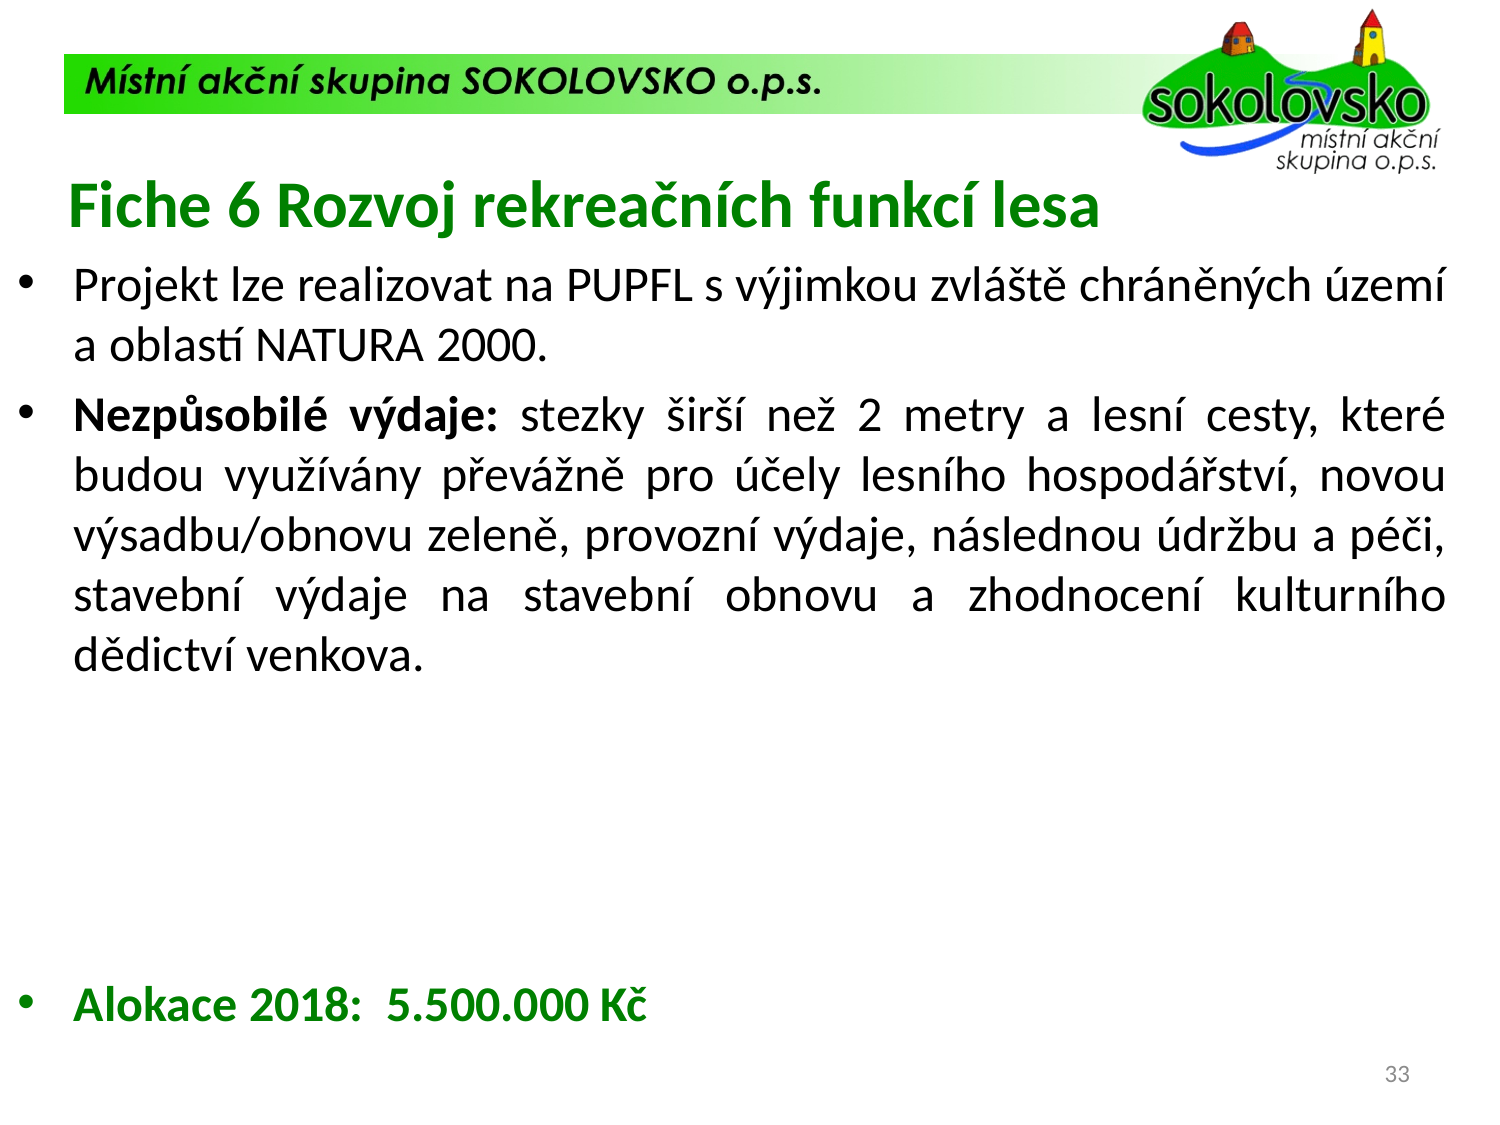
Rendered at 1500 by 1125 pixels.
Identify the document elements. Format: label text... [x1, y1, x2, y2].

title Fiche 6 Rozvoj rekreačních funkcí lesa [53, 137, 1404, 243]
picture [64, 0, 1455, 197]
slide_number 33 [1074, 1042, 1425, 1103]
list Projekt lze realizovat na PUPFL s výjimkou zvláště chráněných území a oblastí NATURA 2000. Nezpůsobilé výdaje: stezky širší než 2 metry a lesní cesty, které budou využívány převážně pro účely lesního hospodářství, novou výsadbu/obnovu zeleně, provozní výdaje, následnou údržbu a péči, stavební výdaje na stavební obnovu a zhodnocení kulturního dědictví venkova. Alokace 2018: 5.500.000 Kč [2, 243, 1462, 1114]
